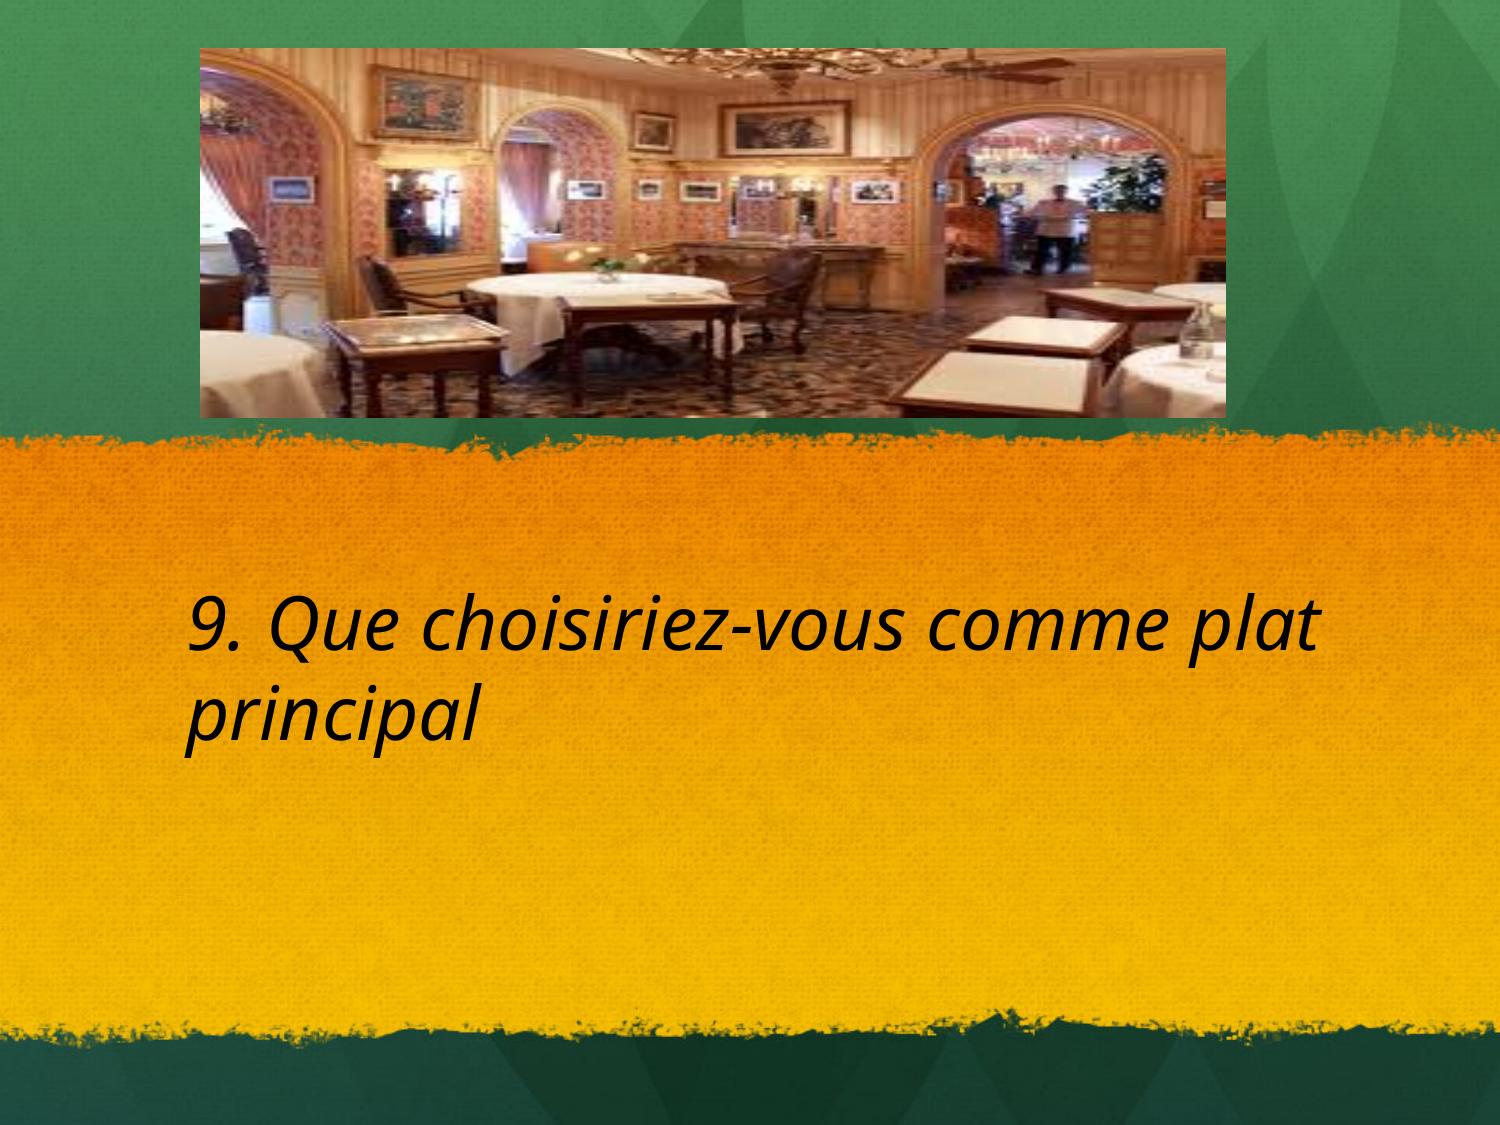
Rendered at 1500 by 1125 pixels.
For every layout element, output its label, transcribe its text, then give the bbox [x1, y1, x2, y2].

picture [0, 0, 1500, 1125]
text_box 9. Que choisiriez-vous comme plat principal [171, 567, 1378, 854]
